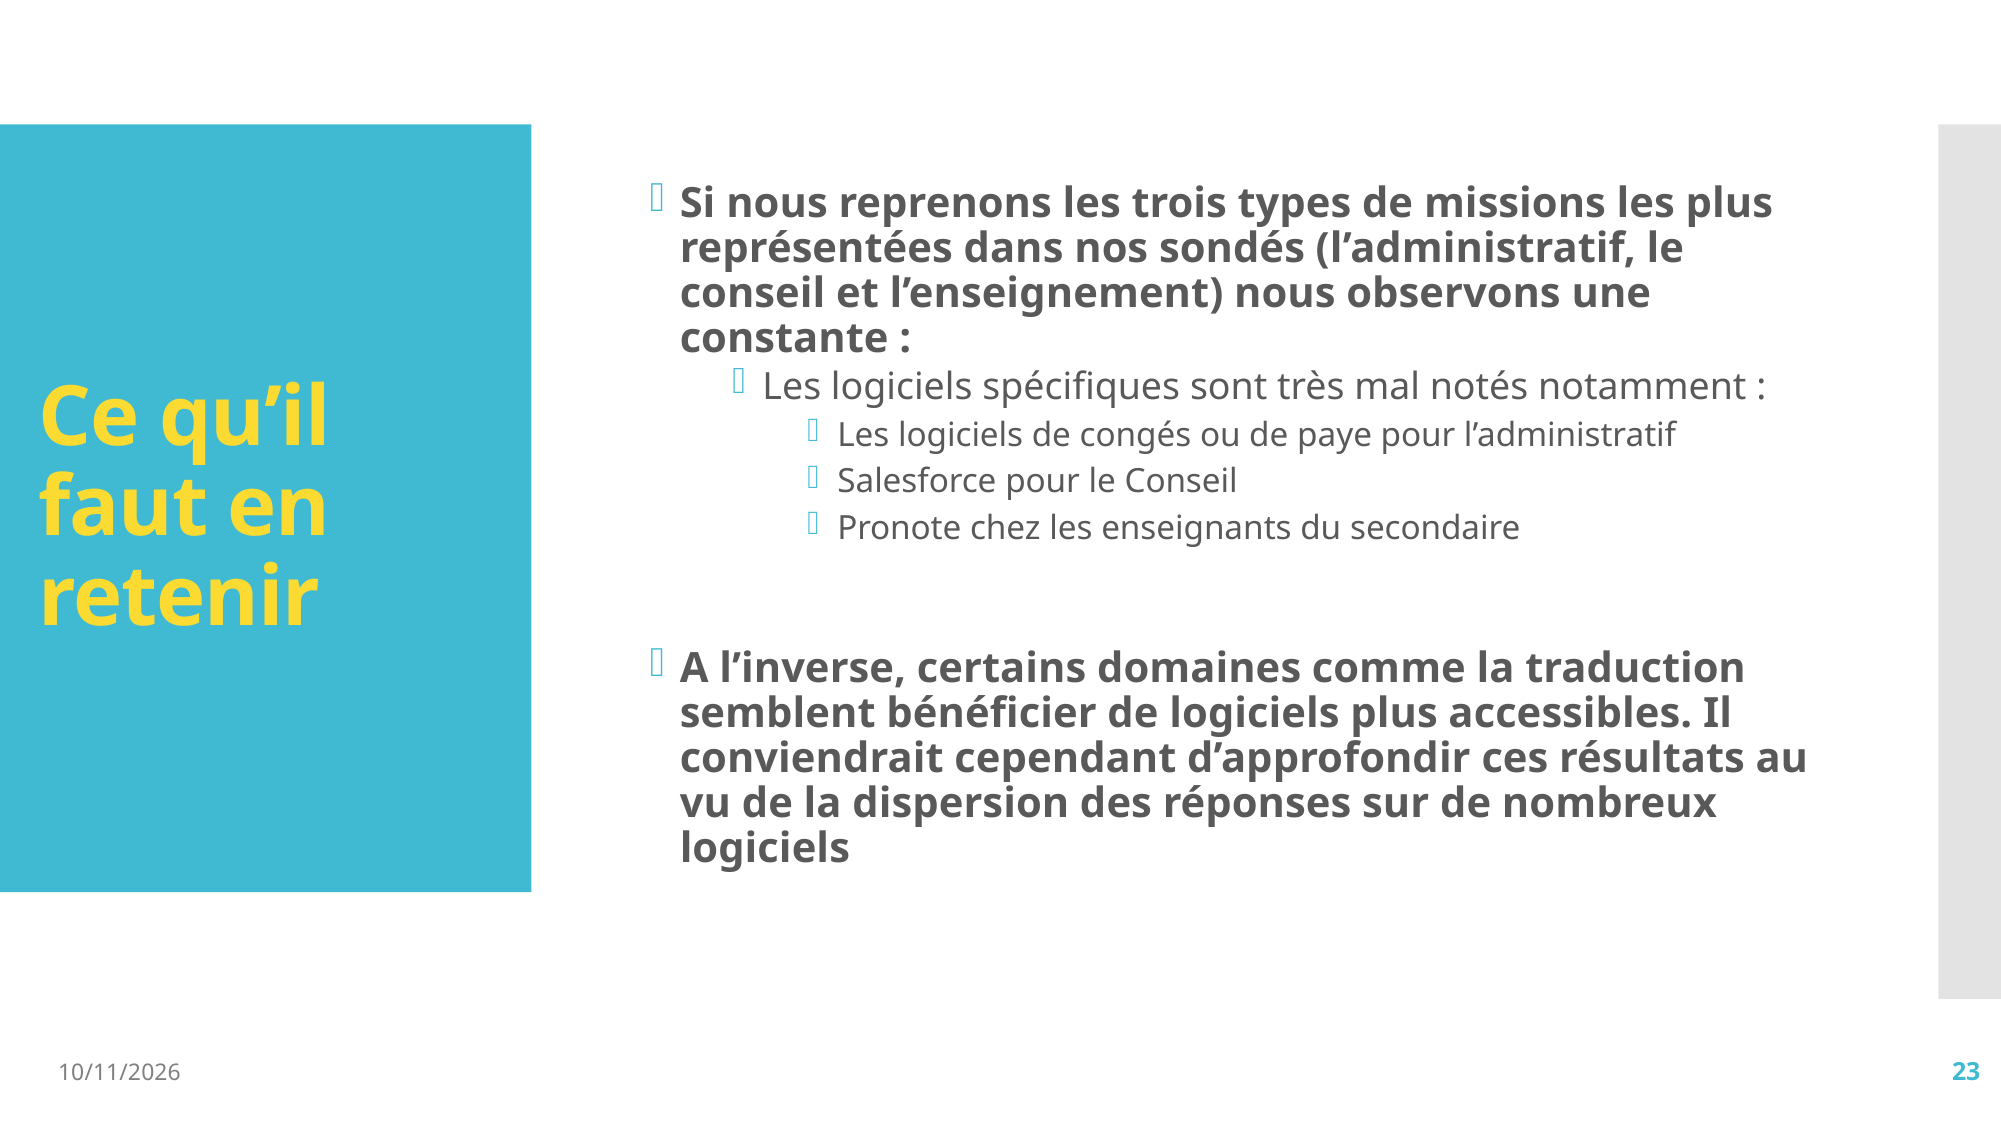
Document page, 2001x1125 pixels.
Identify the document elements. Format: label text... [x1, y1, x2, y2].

slide_number 23 [1744, 1042, 1996, 1103]
title Ce qu’il faut en retenir [23, 130, 508, 886]
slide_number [43, 1042, 493, 1103]
list Si nous reprenons les trois types de missions les plus représentées dans nos sondés (l’administratif, le conseil et l’enseignement) nous observons une constante : Les logiciels spécifiques sont très mal notés notamment : Les logiciels de congés ou de paye pour l’administratif Salesforce pour le Conseil Pronote chez les enseignants du secondaire A l’inverse, certains domaines comme la traduction semblent bénéficier de logiciels plus accessibles. Il conviendrait cependant d’approfondir ces résultats au vu de la dispersion des réponses sur de nombreux logiciels [634, 141, 1835, 982]
